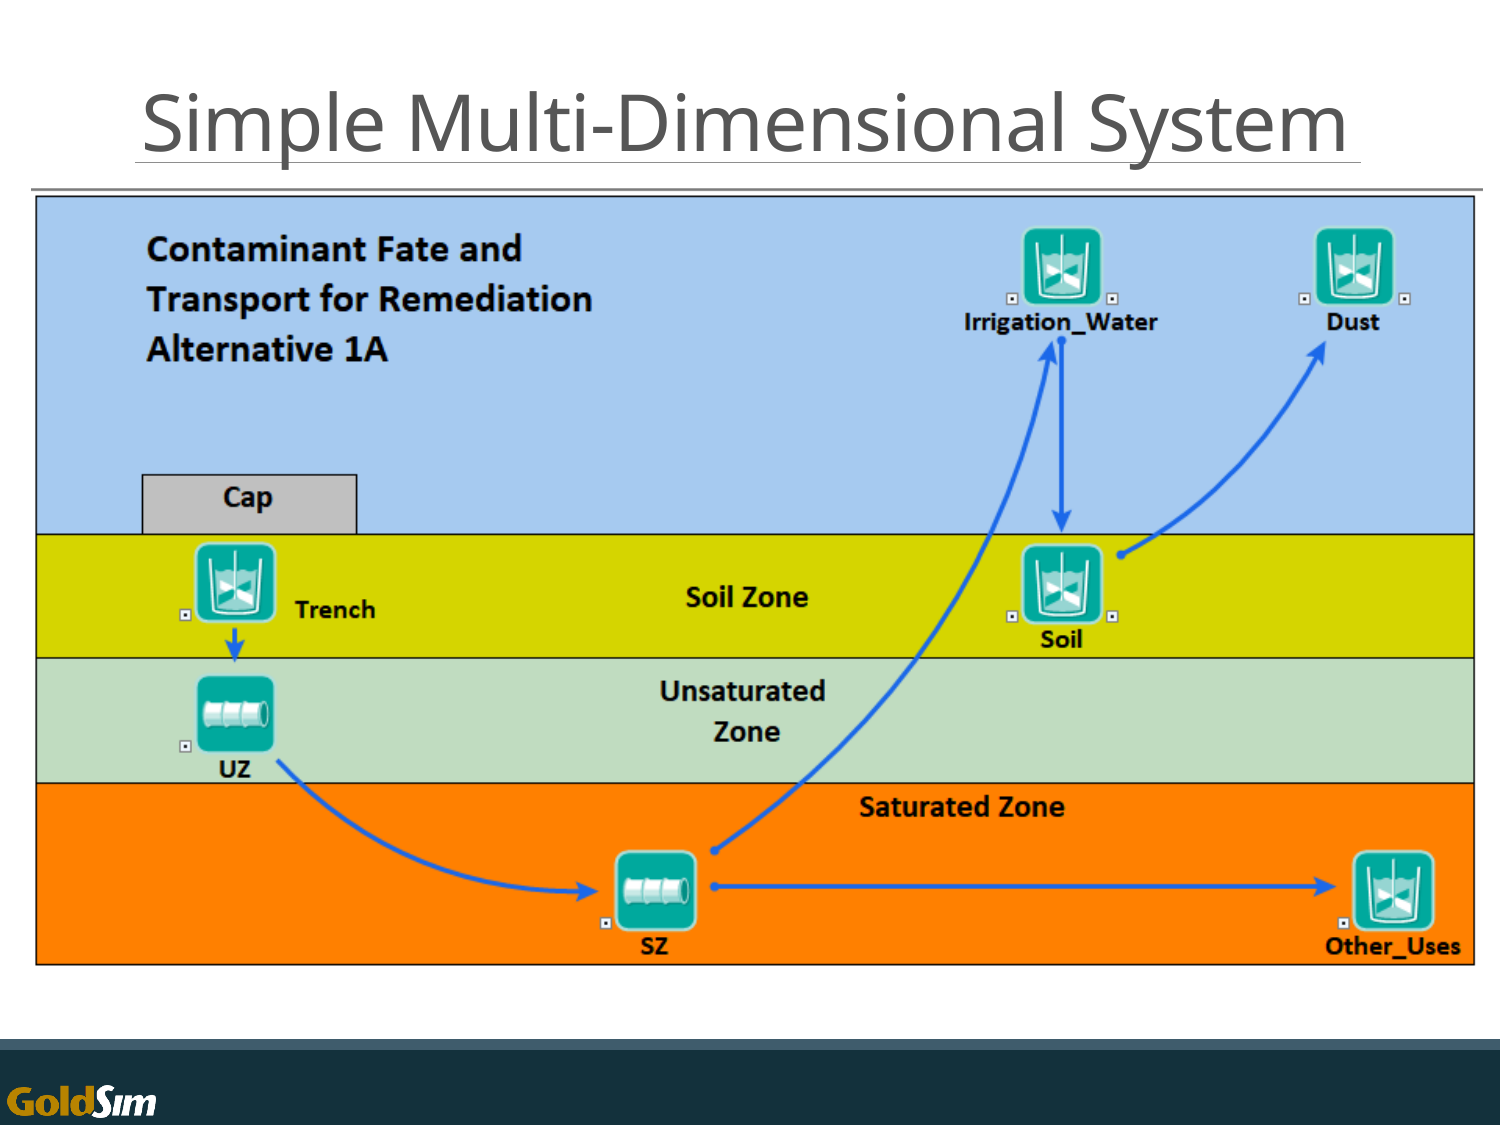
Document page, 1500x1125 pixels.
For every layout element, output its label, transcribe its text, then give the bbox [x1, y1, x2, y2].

picture [30, 188, 1483, 973]
title Simple Multi-Dimensional System [120, 0, 1371, 175]
picture [7, 1085, 156, 1118]
